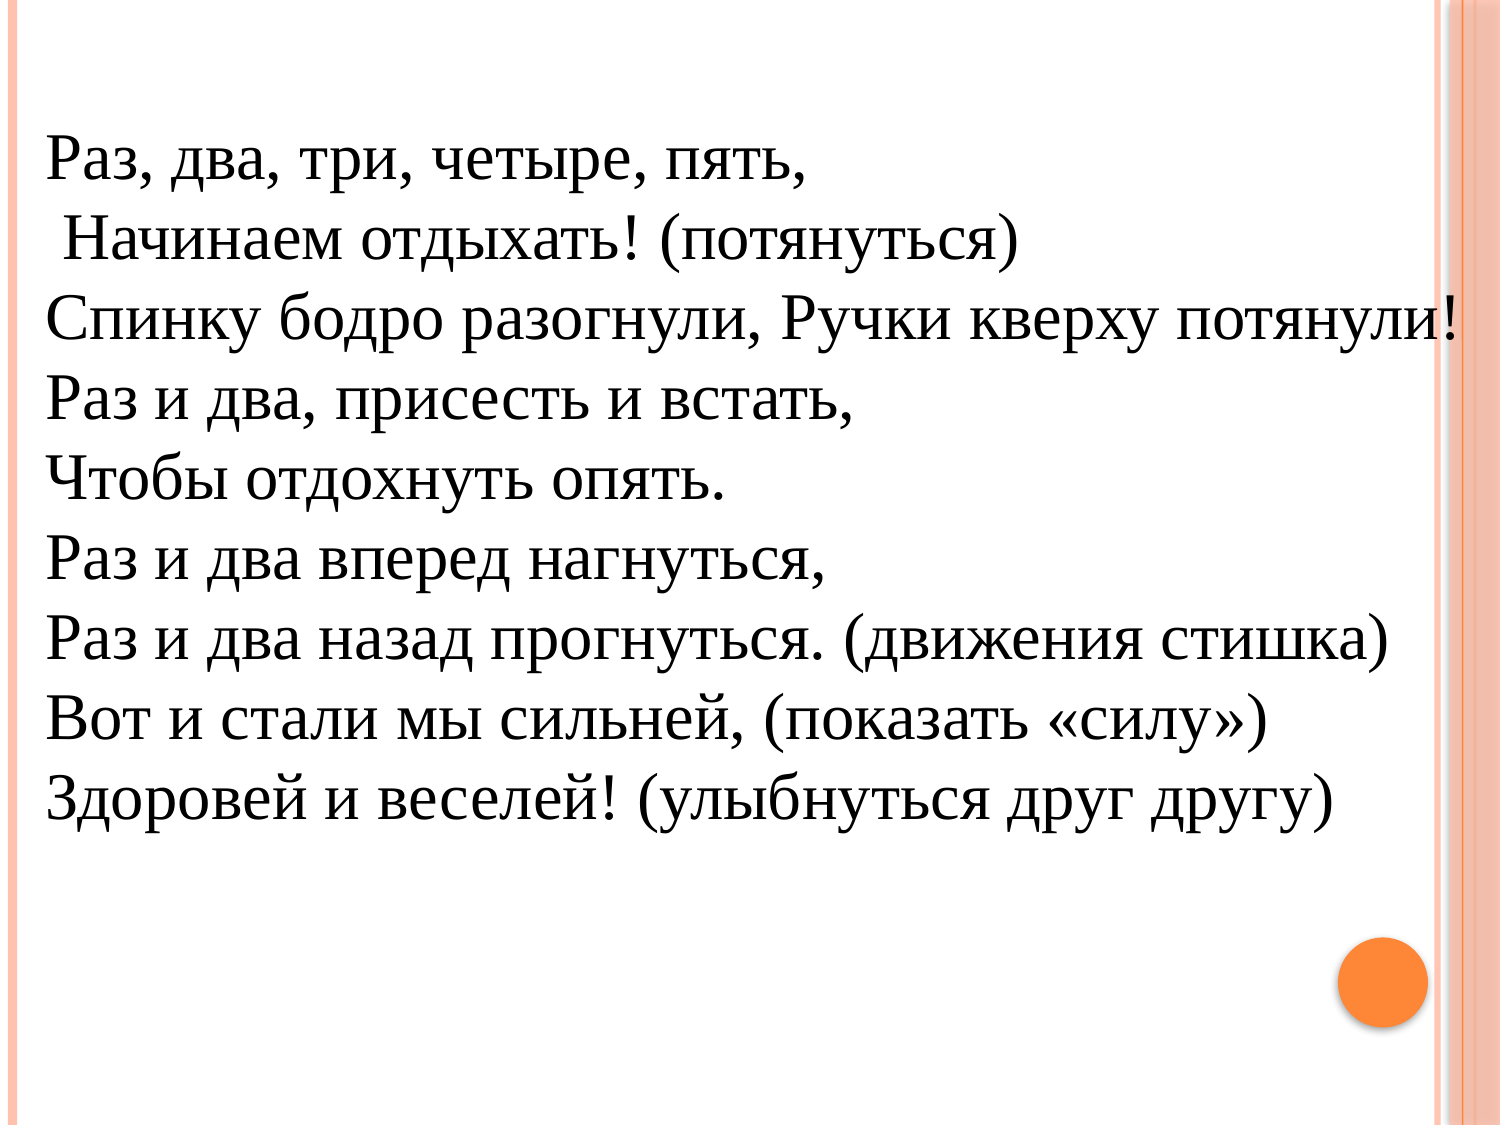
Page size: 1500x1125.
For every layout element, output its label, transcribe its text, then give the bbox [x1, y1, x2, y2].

text_box Раз, два, три, четыре, пять, Начинаем отдыхать! (потянуться) Спинку бодро разогнули, Ручки кверху потянули! Раз и два, присесть и встать, Чтобы отдохнуть опять. Раз и два вперед нагнуться, Раз и два назад прогнуться. (движения стишка) Вот и стали мы сильней, (показать «силу») Здоровей и веселей! (улыбнуться друг другу) [30, 105, 1495, 841]
